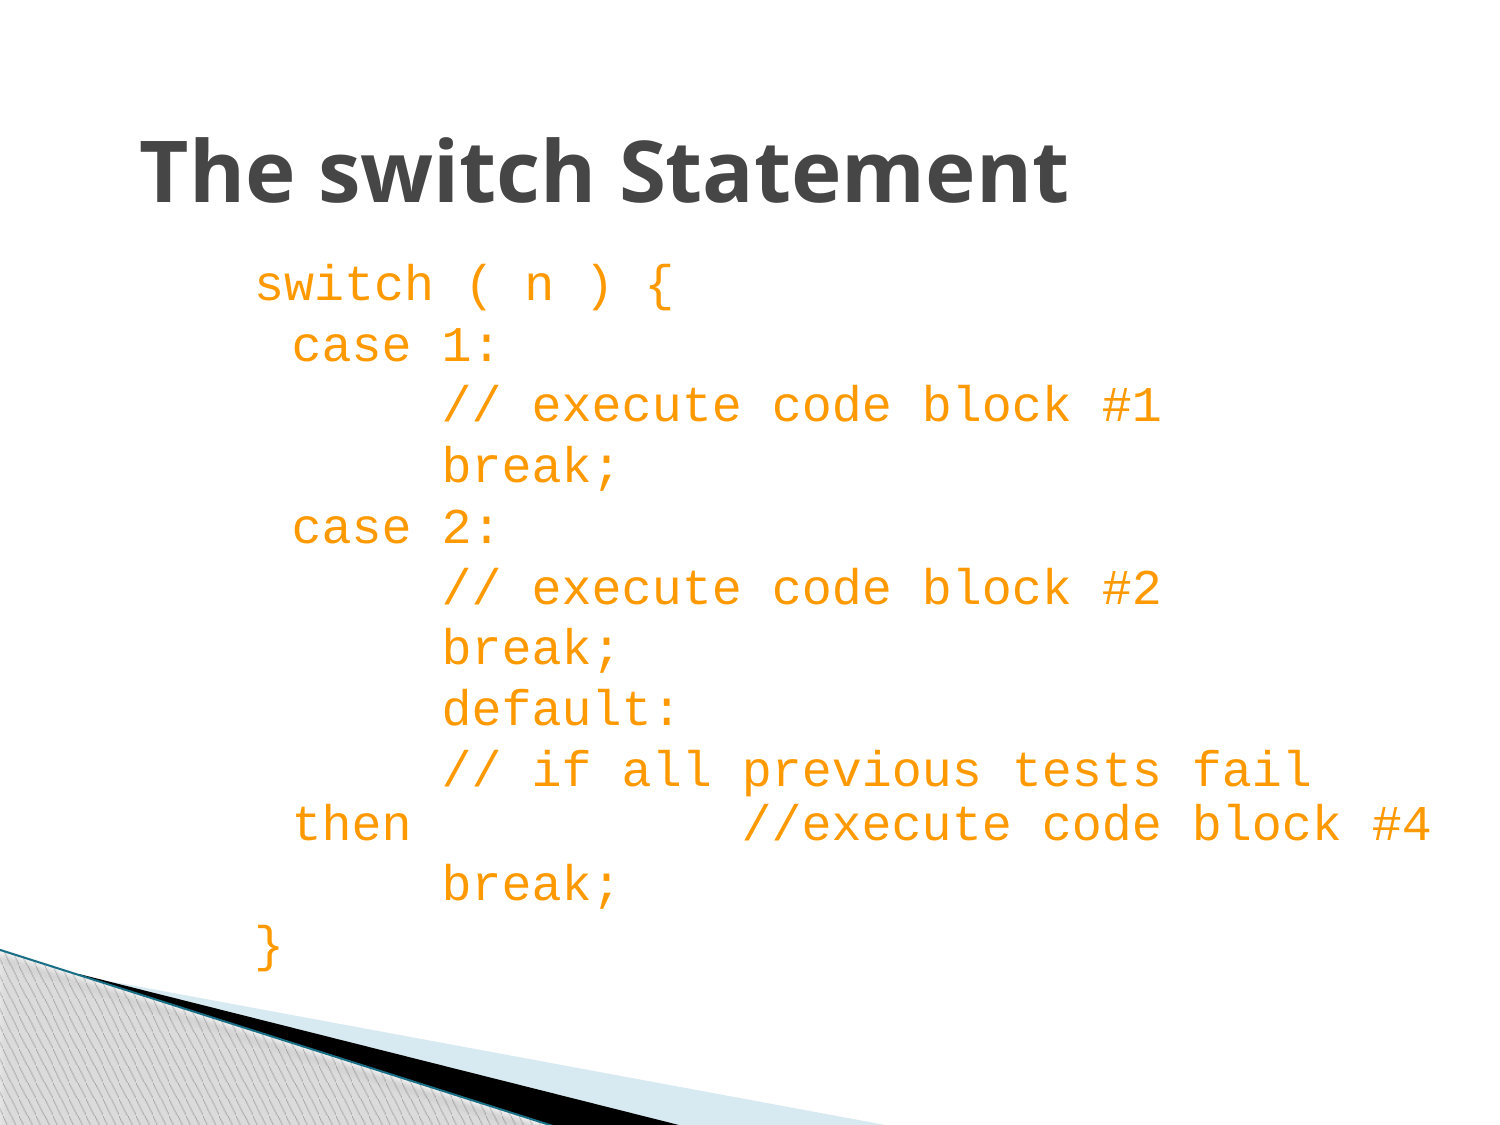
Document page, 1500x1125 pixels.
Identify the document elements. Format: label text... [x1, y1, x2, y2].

list switch ( n ) { case 1: // execute code block #1 break; case 2: // execute code block #2 break; default: // if all previous tests fail then //execute code block #4 break; } [174, 249, 1450, 1075]
title The switch Statement [125, 75, 1400, 263]
